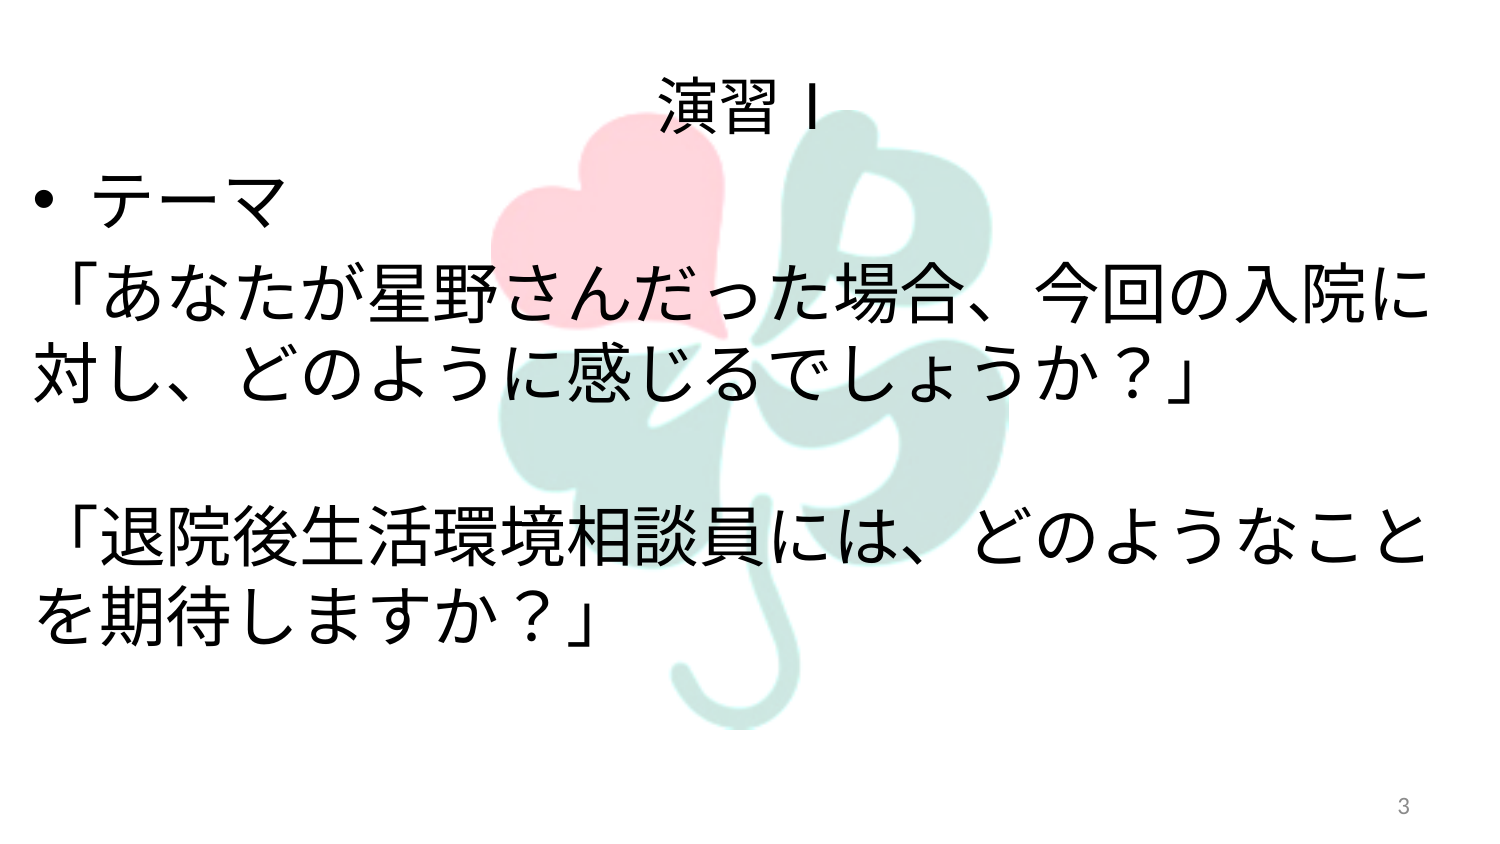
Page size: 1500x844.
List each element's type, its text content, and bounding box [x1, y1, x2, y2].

title 演習Ⅰ [75, 33, 1425, 150]
list テーマ 「あなたが星野さんだった場合、今回の入院に対し、どのように感じるでしょうか？」 「退院後生活環境相談員には、どのようなことを期待しますか？」 [17, 150, 1471, 812]
slide_number 3 [1074, 782, 1425, 827]
